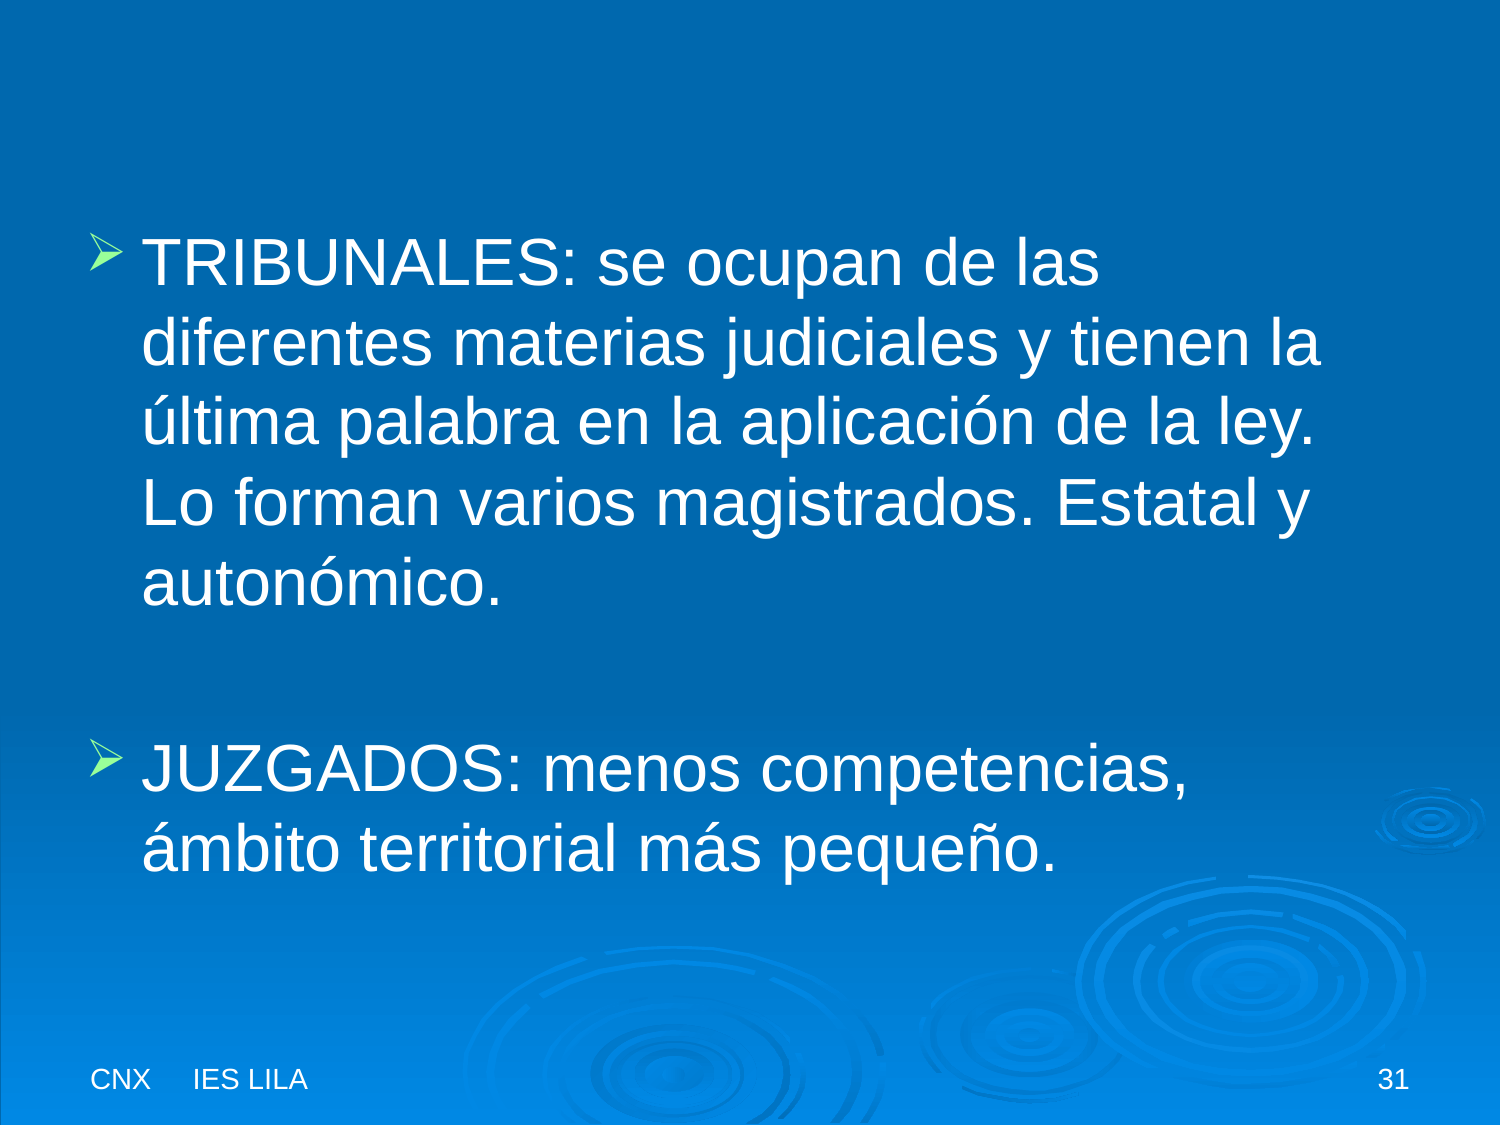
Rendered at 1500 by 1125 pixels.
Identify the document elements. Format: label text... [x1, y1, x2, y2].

slide_number 31 [1421, 1024, 1426, 1103]
list TRIBUNALES: se ocupan de las diferentes materias judiciales y tienen la última palabra en la aplicación de la ley. Lo forman varios magistrados. Estatal y autonómico. JUZGADOS: menos competencias, ámbito territorial más pequeño. [70, 210, 1421, 1125]
